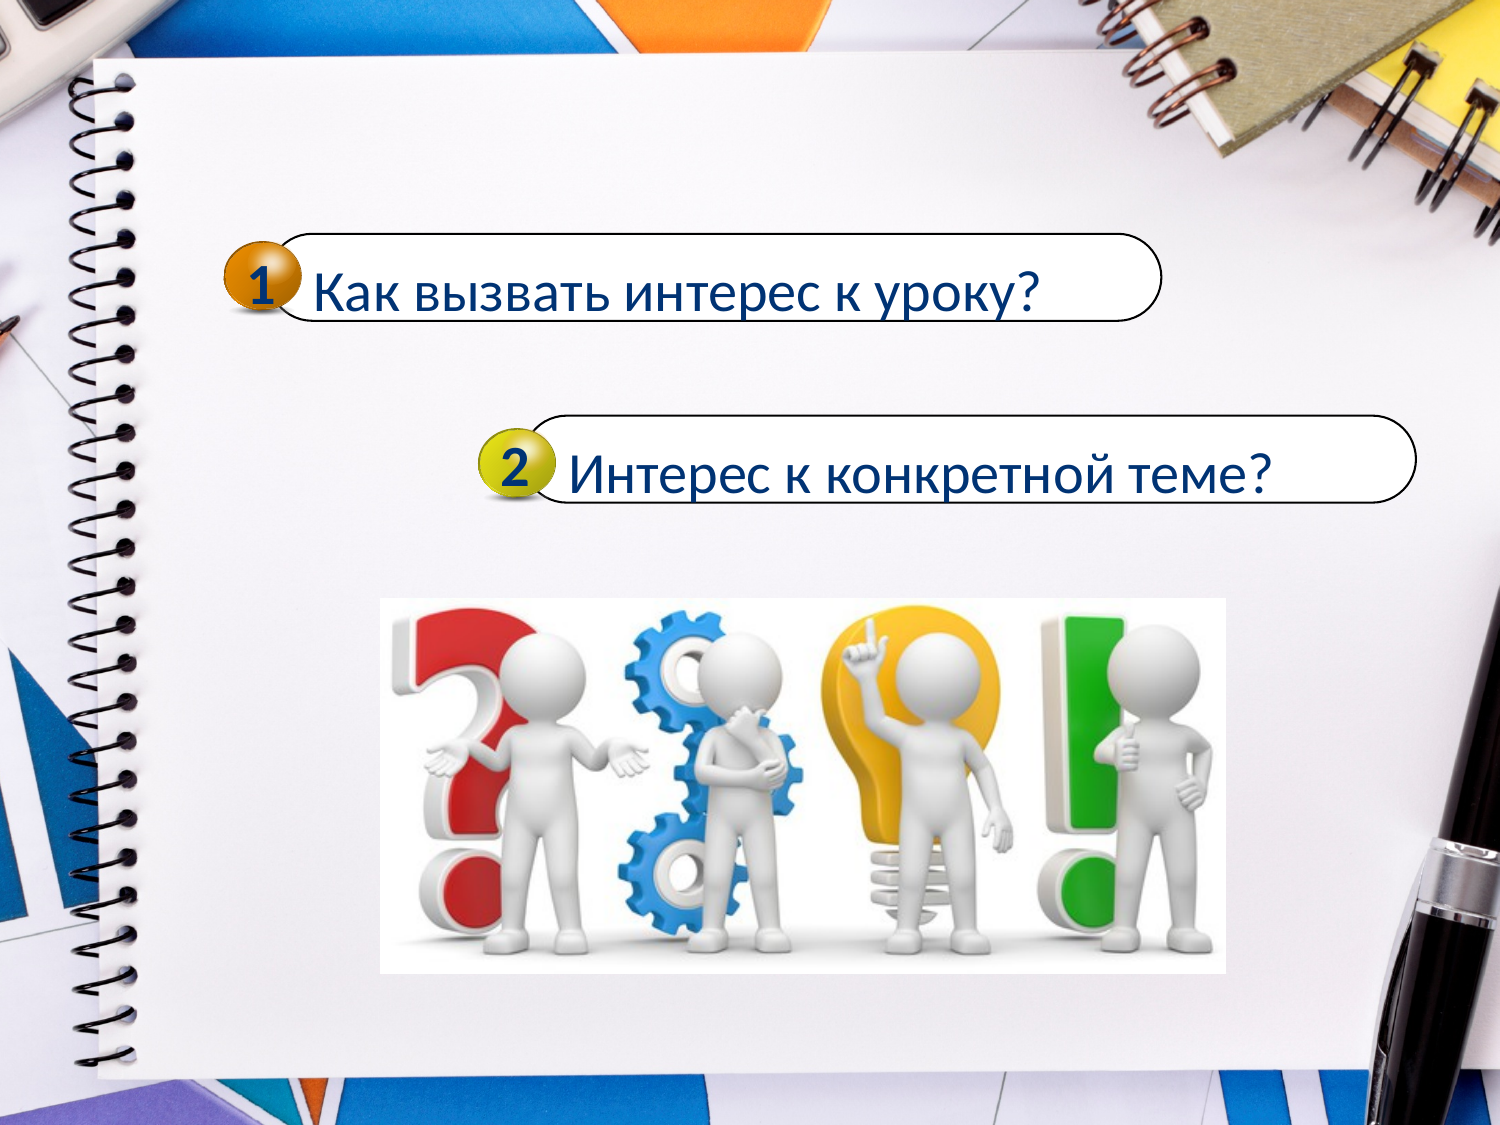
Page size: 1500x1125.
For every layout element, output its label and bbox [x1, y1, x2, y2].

picture [0, 0, 1500, 1125]
text_box [477, 415, 1416, 515]
text_box [223, 233, 1162, 332]
